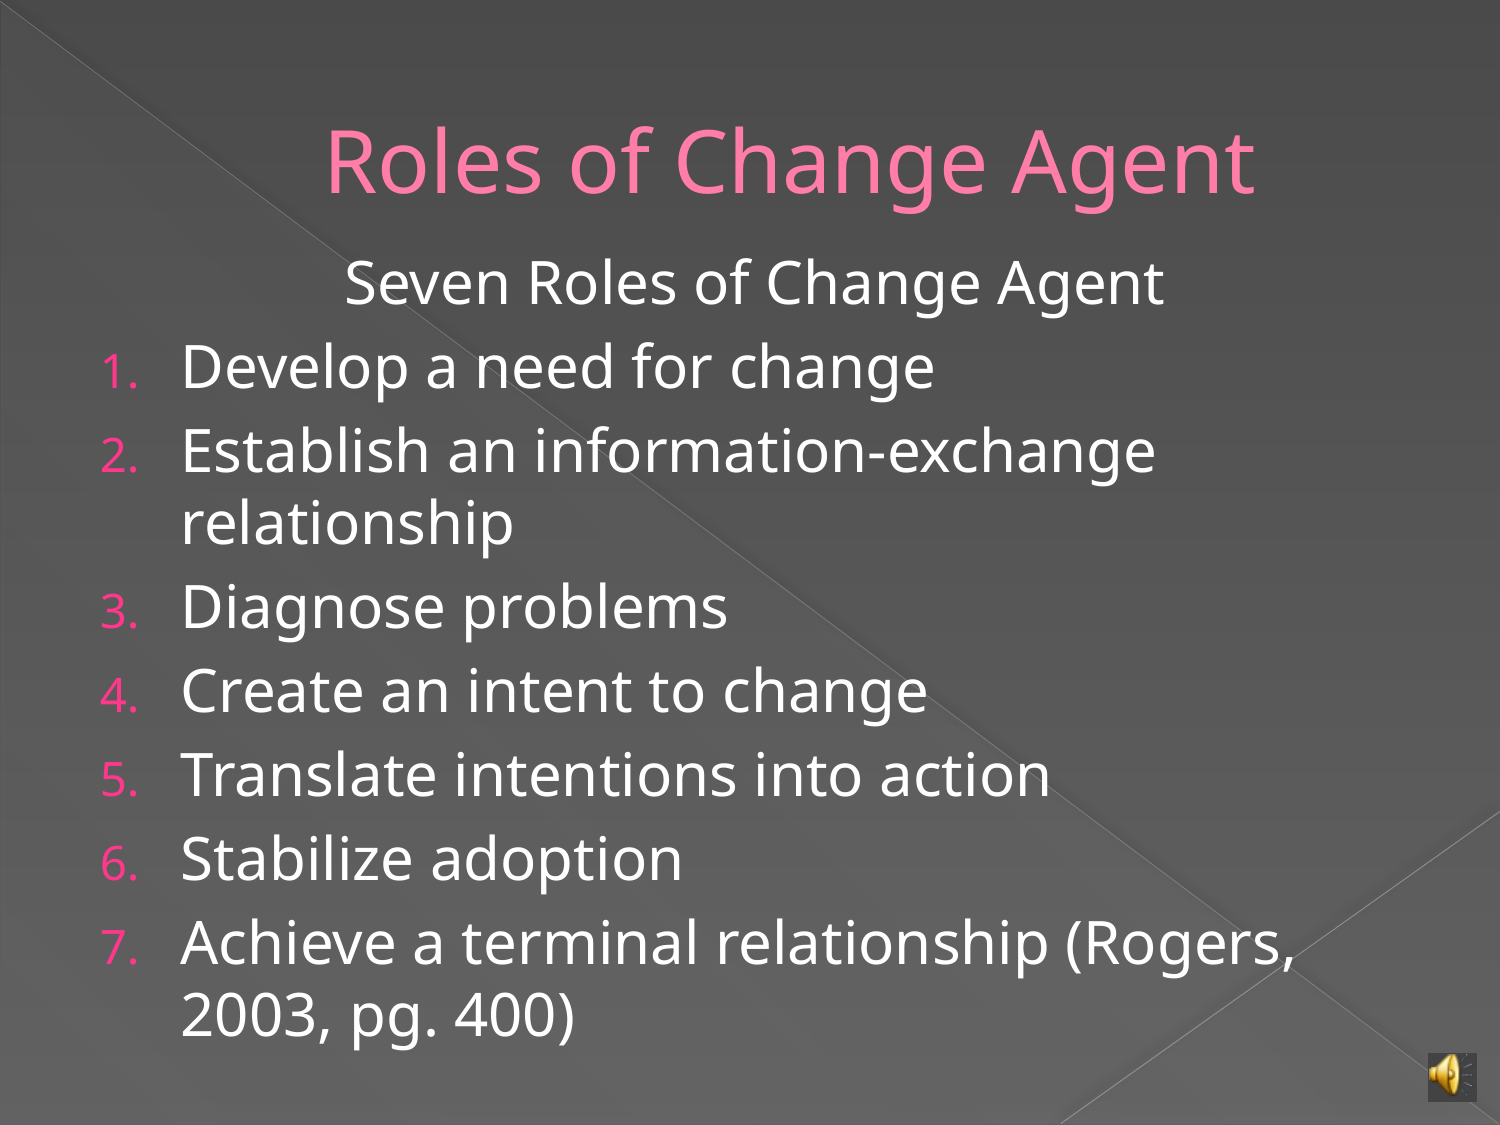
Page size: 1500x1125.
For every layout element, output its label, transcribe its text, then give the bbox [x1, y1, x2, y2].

title Roles of Change Agent [75, 43, 1425, 237]
list Seven Roles of Change Agent Develop a need for change Establish an information-exchange relationship Diagnose problems Create an intent to change Translate intentions into action Stabilize adoption Achieve a terminal relationship (Rogers, 2003, pg. 400) [75, 237, 1425, 1059]
picture [1427, 1052, 1478, 1103]
